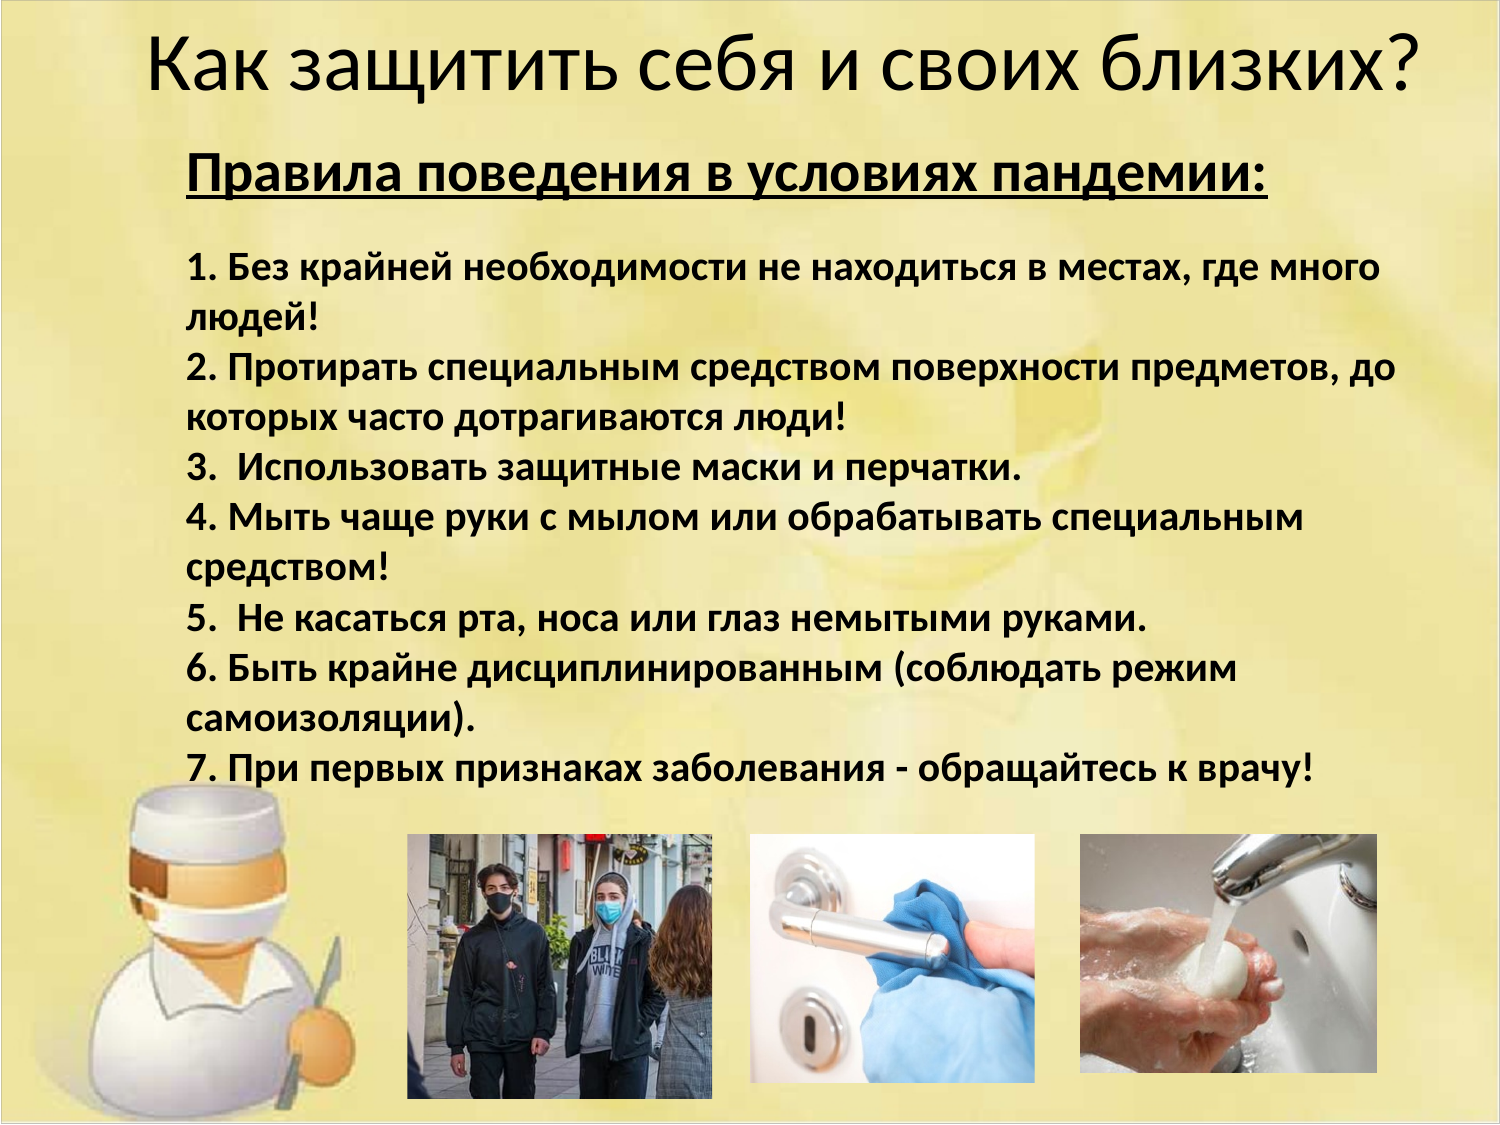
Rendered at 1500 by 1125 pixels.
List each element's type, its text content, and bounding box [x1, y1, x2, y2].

text_box Правила поведения в условиях пандемии: [171, 125, 1489, 211]
text_box Как защитить себя и своих близких? [0, 0, 1500, 129]
picture [0, 129, 1500, 1125]
text_box 1. Без крайней необходимости не находиться в местах, где много людей! 2. Протирать специальным средством поверхности предметов, до которых часто дотрагиваются люди! 3. Использовать защитные маски и перчатки. 4. Мыть чаще руки с мылом или обрабатывать специальным средством! 5. Не касаться рта, носа или глаз немытыми руками. 6. Быть крайне дисциплинированным (соблюдать режим самоизоляции). 7. При первых признаках заболевания - обращайтесь к врачу! [171, 231, 1471, 797]
